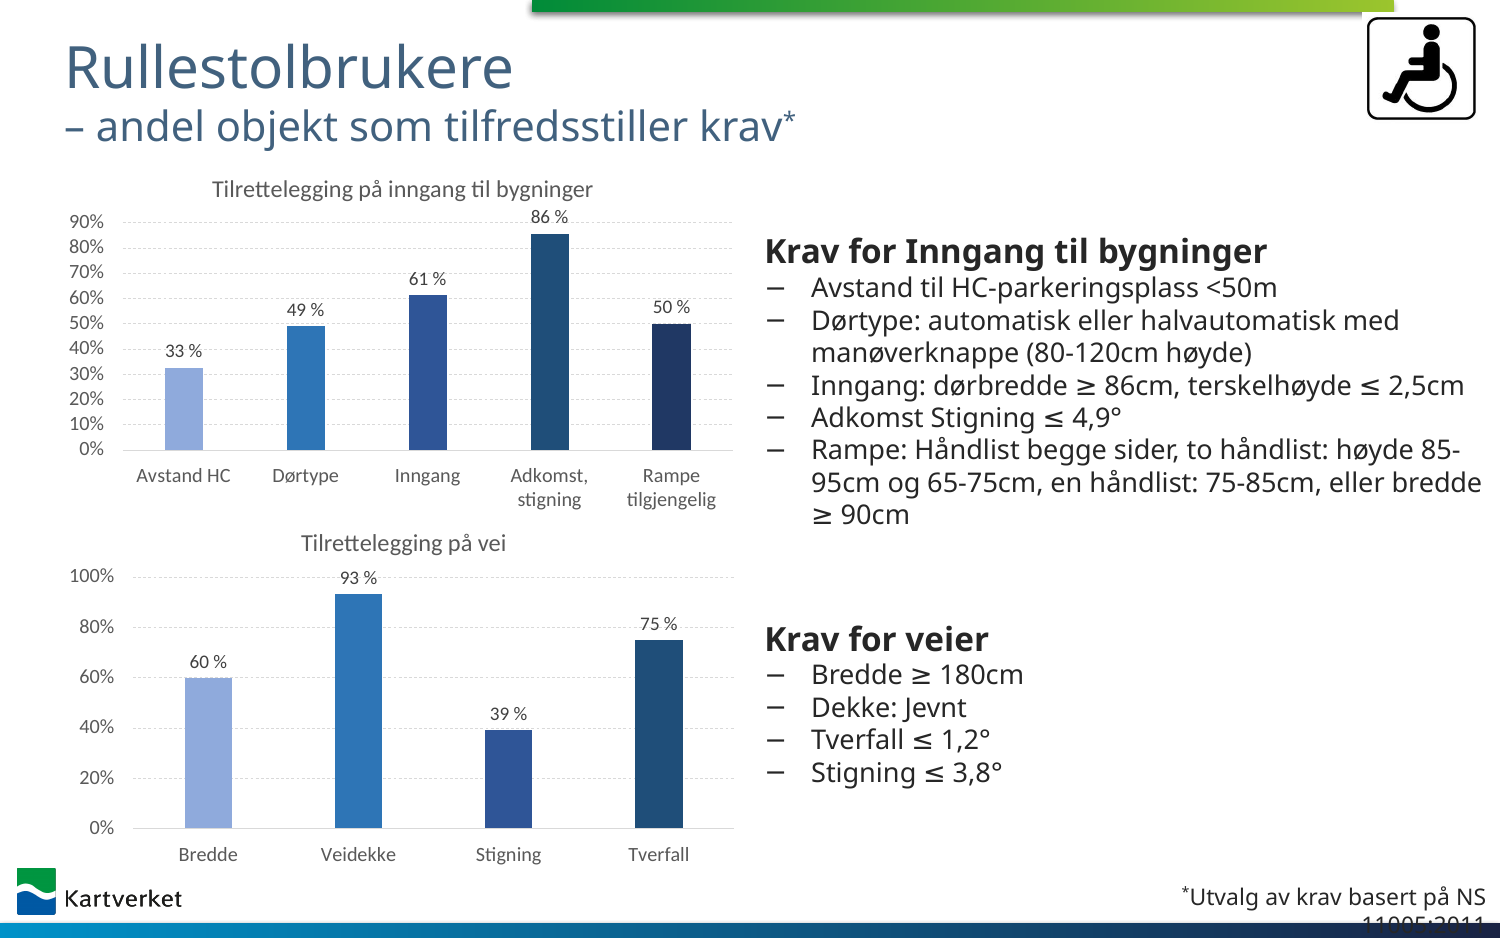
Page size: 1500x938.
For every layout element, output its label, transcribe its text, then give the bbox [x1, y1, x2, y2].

text_box Krav for Inngang til bygninger Avstand til HC-parkeringsplass <50m Dørtype: automatisk eller halvautomatisk med manøverknappe (80-120cm høyde) Inngang: dørbredde ≥ 86cm, terskelhøyde ≤ 2,5cm Adkomst Stigning ≤ 4,9° Rampe: Håndlist begge sider, to håndlist: høyde 85-95cm og 65-75cm, en håndlist: 75-85cm, eller bredde ≥ 90cm [749, 223, 1500, 538]
picture [62, 520, 746, 874]
text_box Rullestolbrukere – andel objekt som tilfredsstiller krav* [49, 25, 1431, 158]
text_box Krav for veier Bredde ≥ 180cm Dekke: Jevnt Tverfall ≤ 1,2° Stigning ≤ 3,8° [749, 610, 1500, 795]
picture [62, 166, 744, 519]
picture [1362, 12, 1481, 126]
text_box *Utvalg av krav basert på NS 11005:2011 [1068, 873, 1500, 938]
